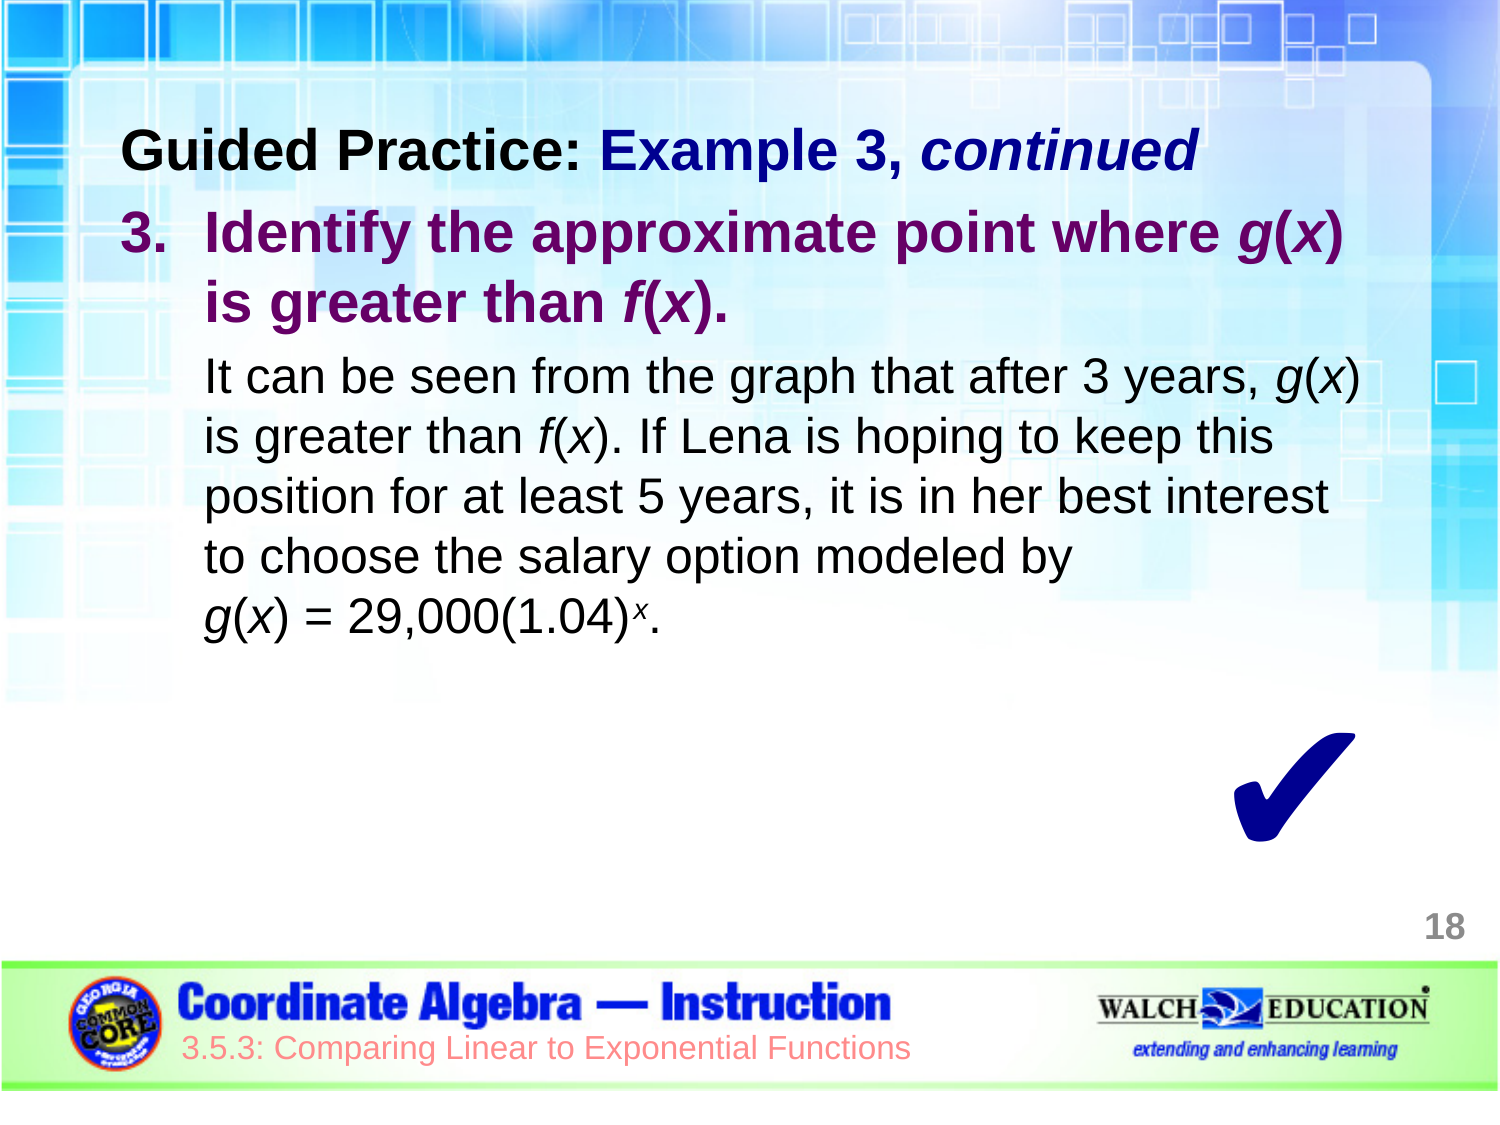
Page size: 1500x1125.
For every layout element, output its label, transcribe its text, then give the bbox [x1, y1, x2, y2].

subtitle Guided Practice: Example 3, continued Identify the approximate point where g(x) is greater than f(x). It can be seen from the graph that after 3 years, g(x) is greater than f(x). If Lena is hoping to keep this position for at least 5 years, it is in her best interest to choose the salary option modeled by g(x) = 29,000(1.04) x. [105, 105, 1394, 925]
slide_number 18 [1361, 901, 1481, 949]
picture [1, 0, 1500, 1091]
footer 3.5.3: Comparing Linear to Exponential Functions [166, 1024, 1080, 1069]
text_box ✔ [1128, 651, 1394, 907]
